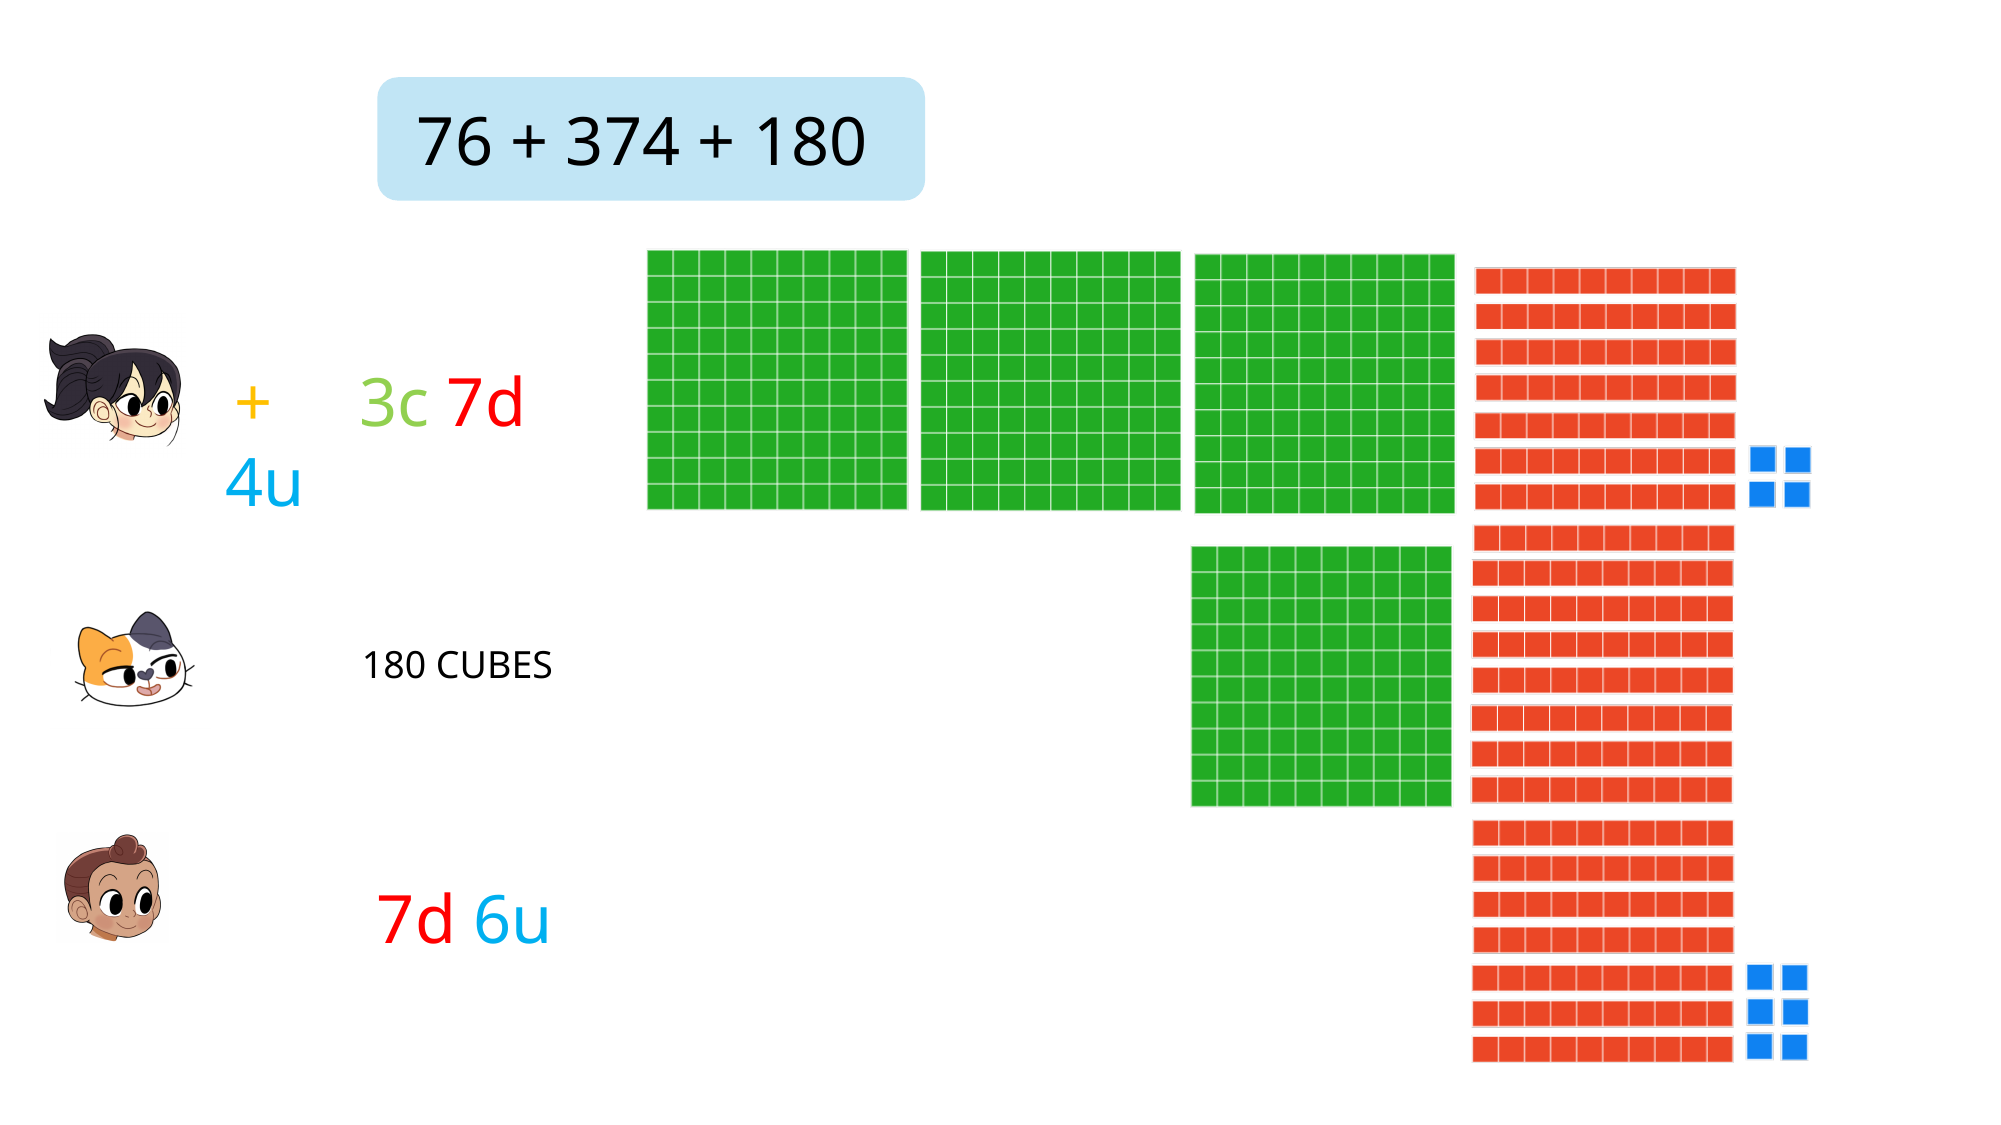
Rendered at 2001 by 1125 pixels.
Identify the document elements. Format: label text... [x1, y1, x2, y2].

text_box 76 + 374 + 180 [375, 75, 927, 203]
picture [49, 588, 211, 730]
text_box 7d 6u [362, 869, 609, 965]
text_box + 3c 7d 4u [210, 352, 595, 527]
text_box 180 CUBES [347, 633, 594, 694]
picture [595, 197, 1863, 1115]
picture [56, 832, 169, 944]
picture [38, 312, 186, 459]
